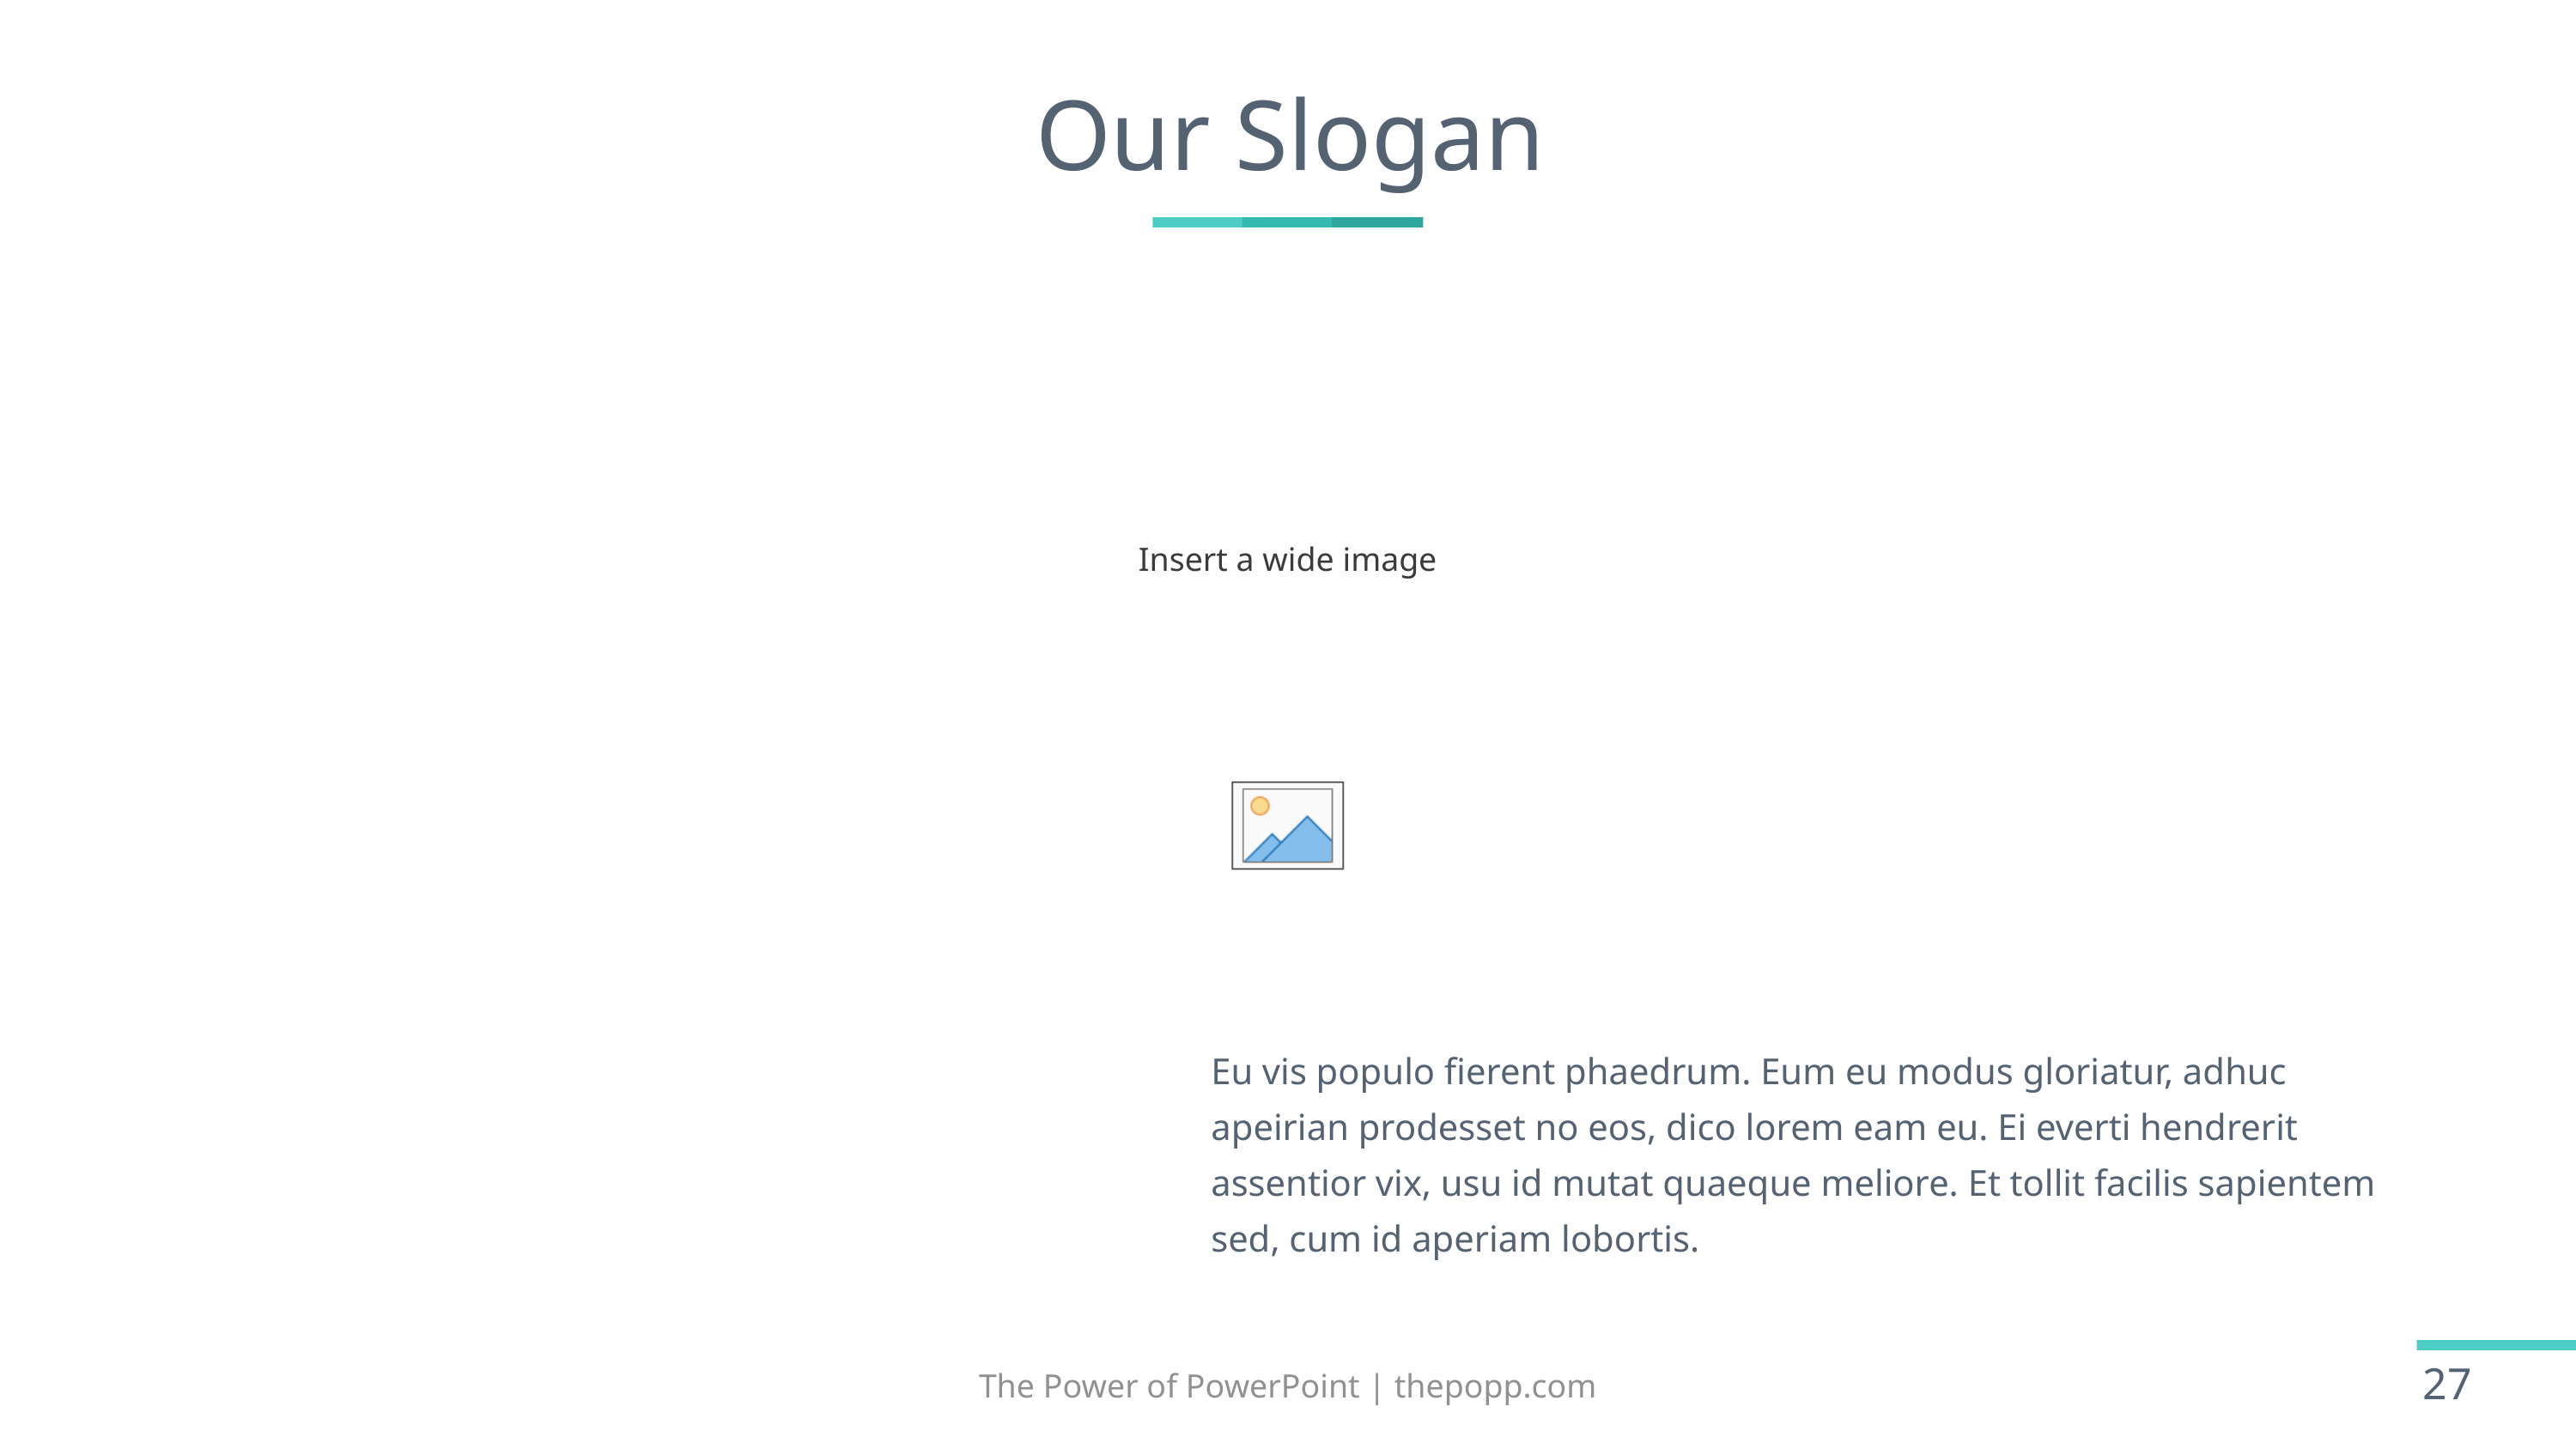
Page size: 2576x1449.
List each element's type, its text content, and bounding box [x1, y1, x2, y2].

picture [0, 378, 2576, 1274]
title Our Slogan [69, 49, 2512, 230]
footer The Power of PowerPoint | thepopp.com [853, 1349, 1723, 1427]
slide_number 27 [2409, 1351, 2576, 1421]
